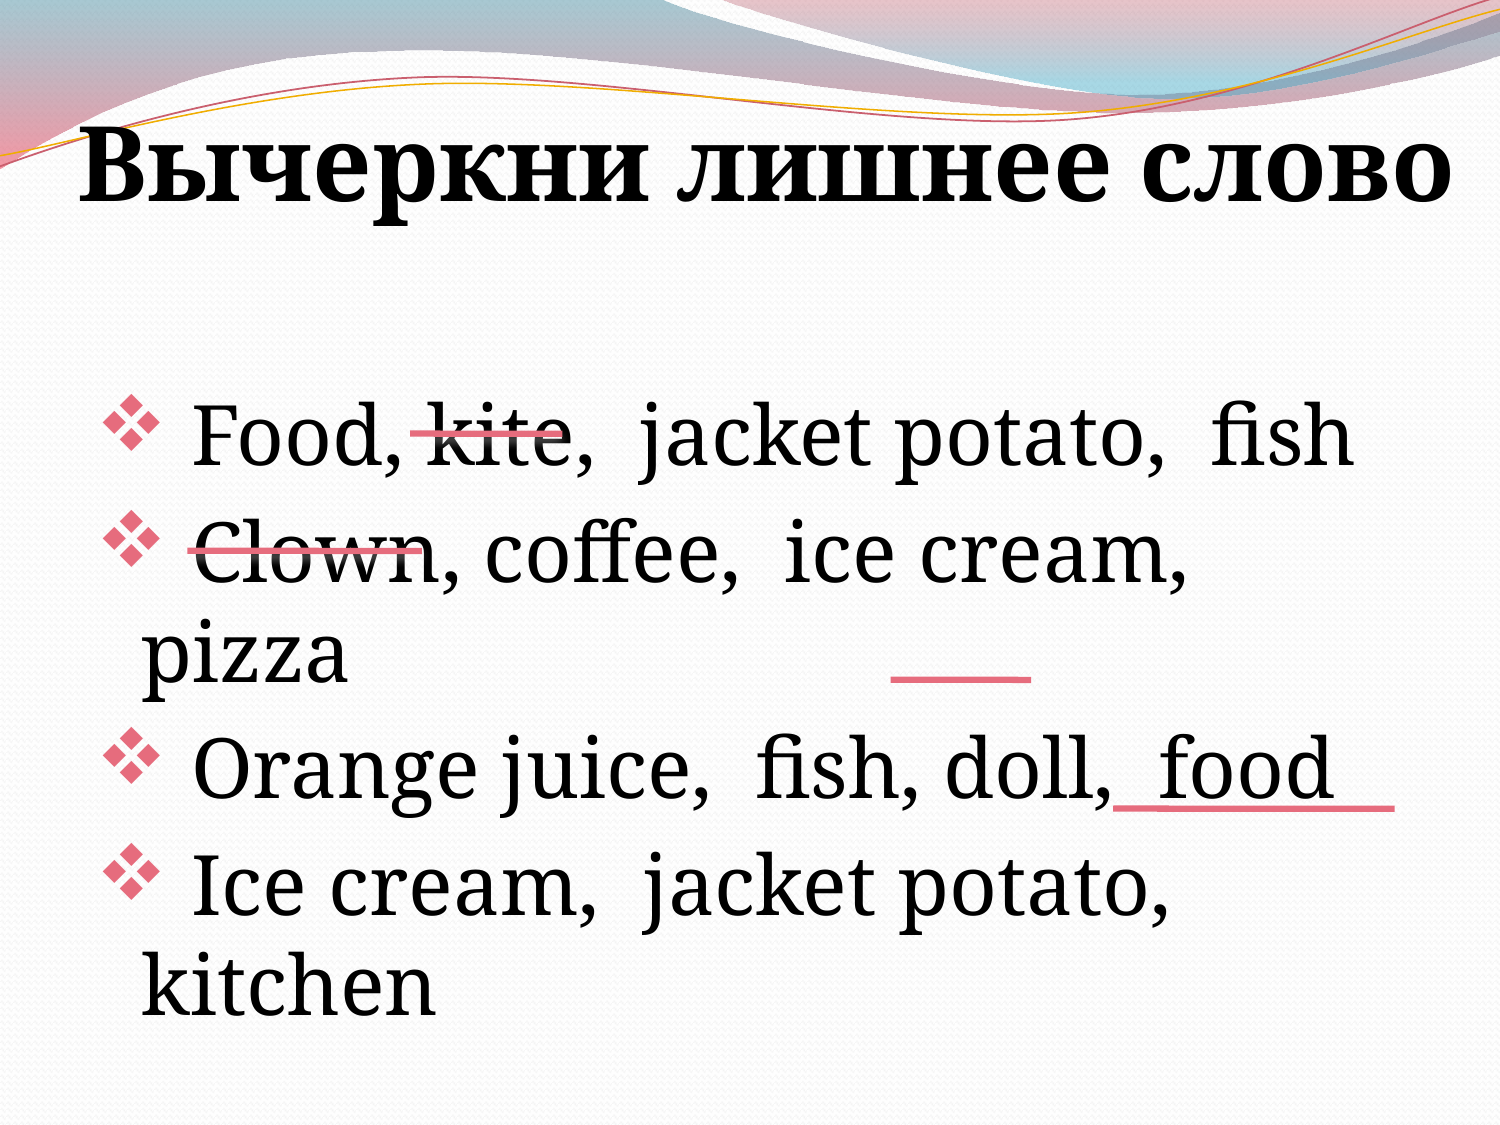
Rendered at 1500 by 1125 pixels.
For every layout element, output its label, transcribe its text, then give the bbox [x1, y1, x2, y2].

title Вычеркни лишнее слово [35, 58, 1500, 223]
list Food, kite, jacket potato, fish Clown, coffee, ice cream, pizza Orange juice, fish, doll, food Ice cream, jacket potato, kitchen [82, 375, 1432, 1095]
